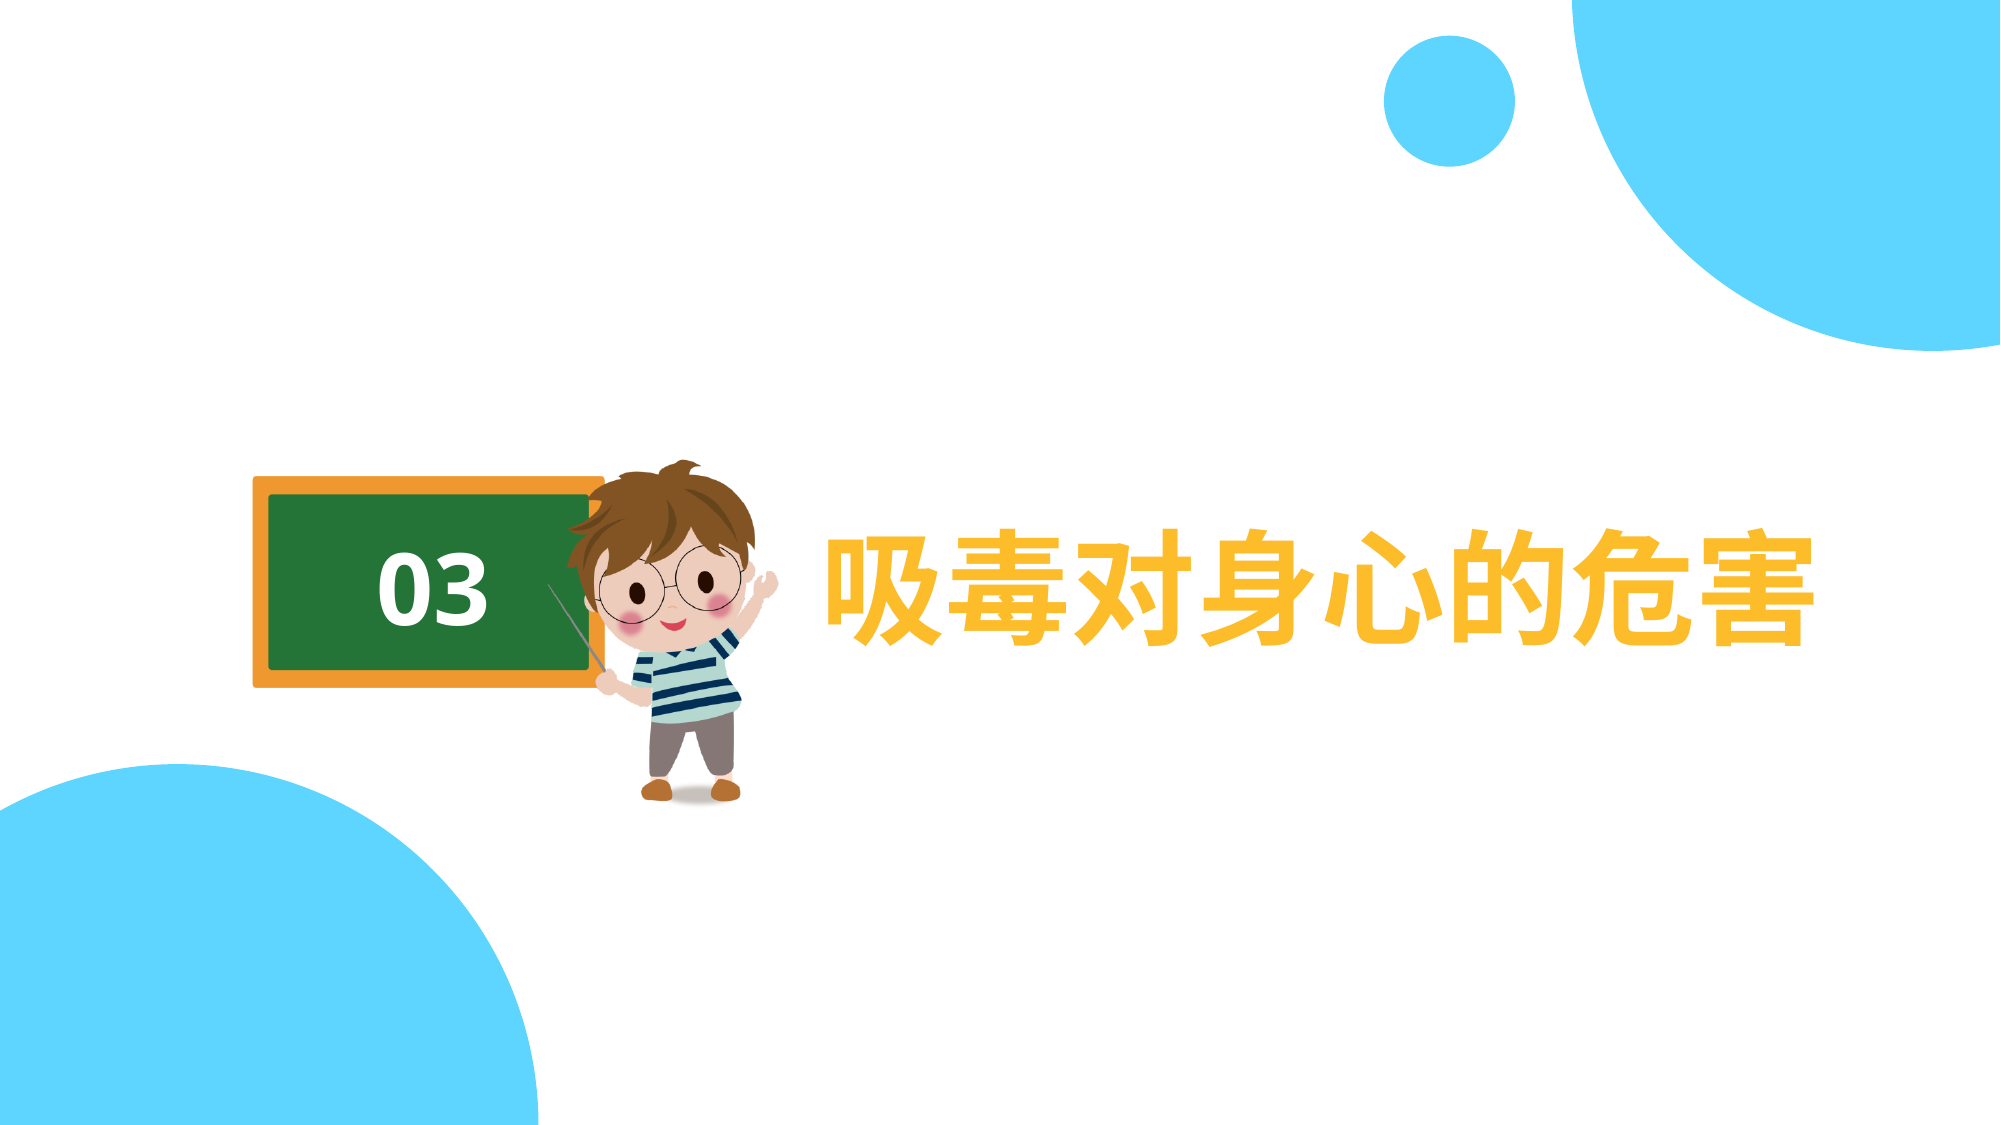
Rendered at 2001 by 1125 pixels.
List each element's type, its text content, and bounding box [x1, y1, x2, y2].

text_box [234, 348, 796, 909]
text_box [1570, 0, 2000, 352]
text_box [1382, 34, 1516, 168]
text_box 吸毒对身心的危害 [796, 503, 1847, 668]
text_box [0, 763, 540, 1125]
